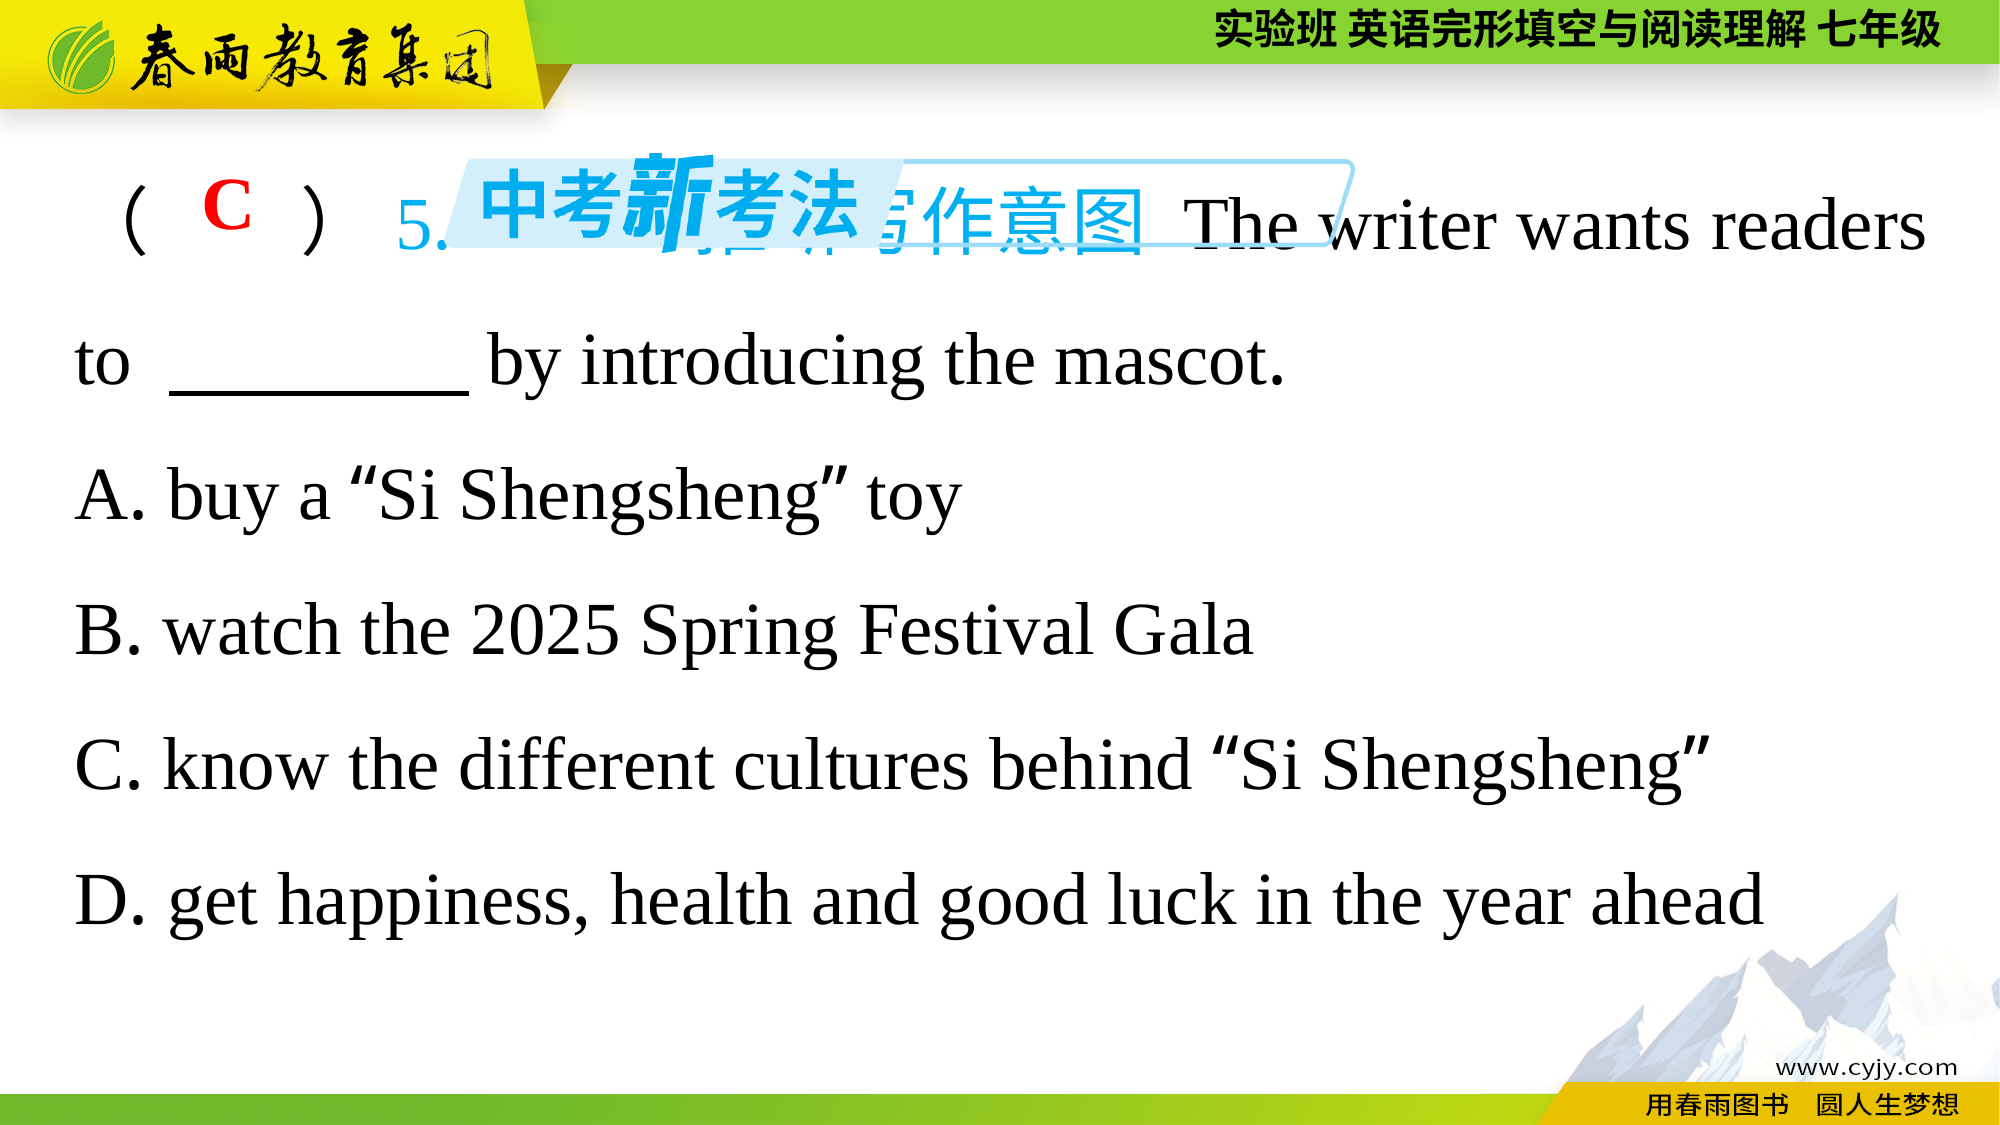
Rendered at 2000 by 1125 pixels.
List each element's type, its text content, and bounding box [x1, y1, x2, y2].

list （ ）5. 推断写作意图 The writer wants readers to by introducing the mascot. A. buy a “Si Shengsheng” toy B. watch the 2025 Spring Festival Gala C. know the different cultures behind “Si Shengsheng” D. get happiness, health and good luck in the year ahead [59, 122, 1944, 939]
picture [0, 0, 2000, 1125]
